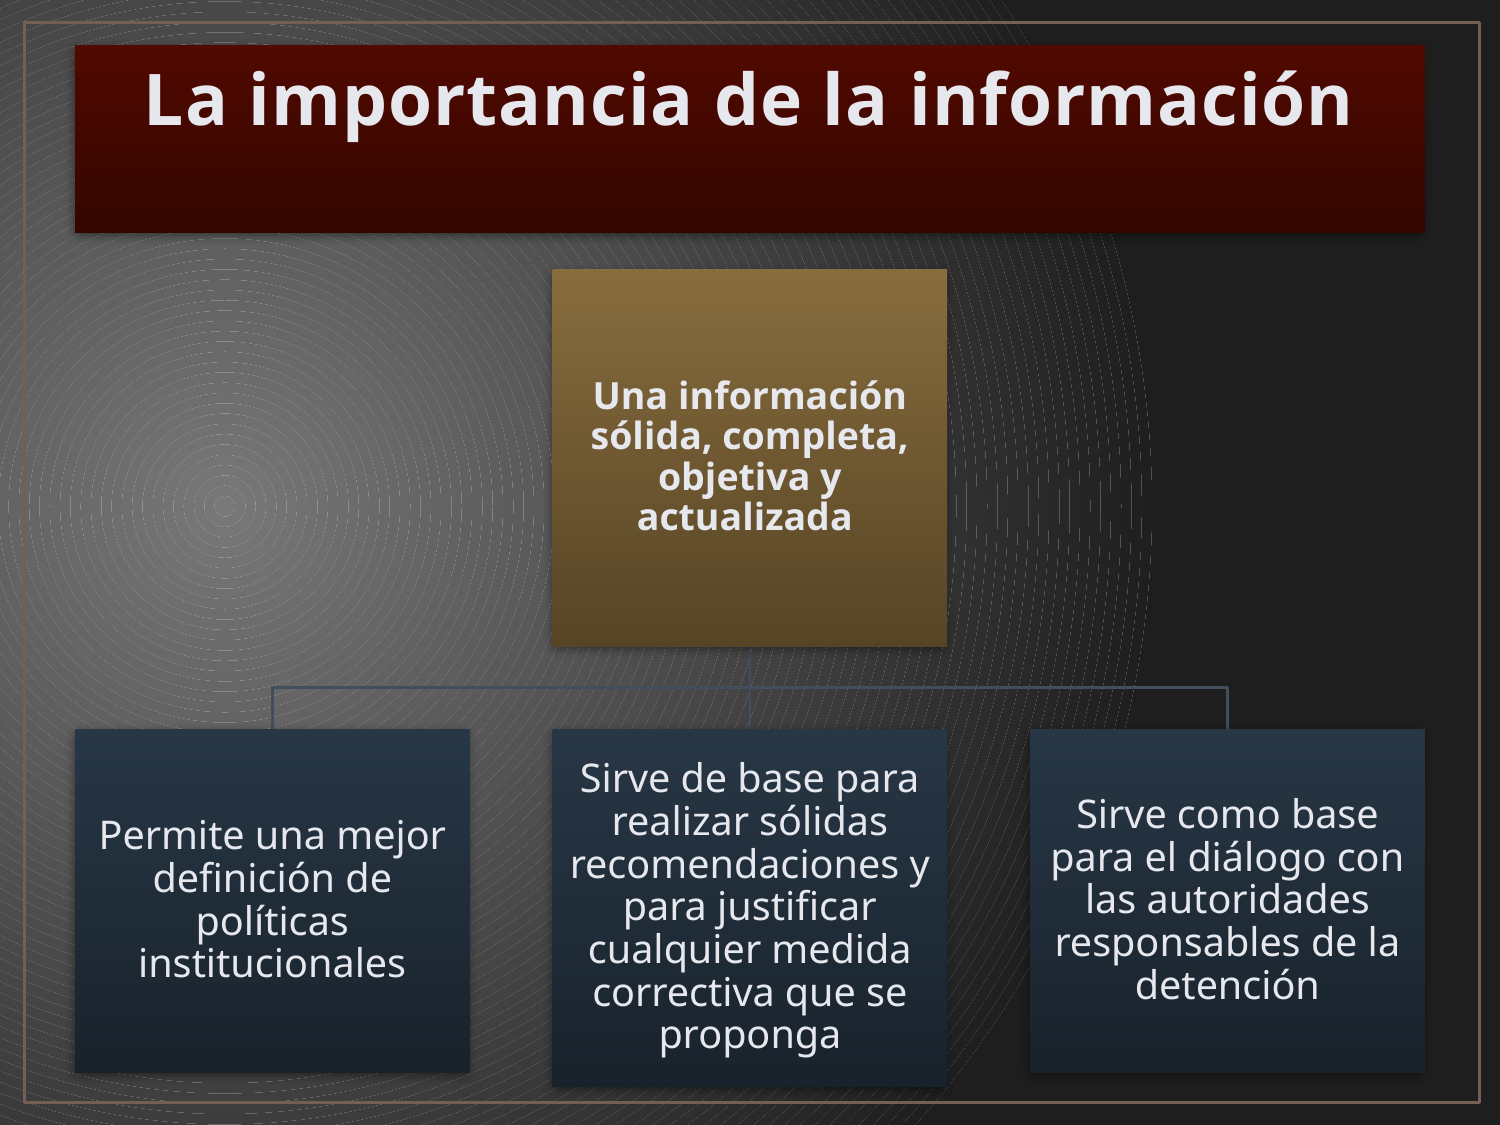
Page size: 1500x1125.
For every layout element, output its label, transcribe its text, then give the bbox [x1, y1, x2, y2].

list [74, 262, 1426, 1095]
title La importancia de la información [75, 45, 1425, 233]
